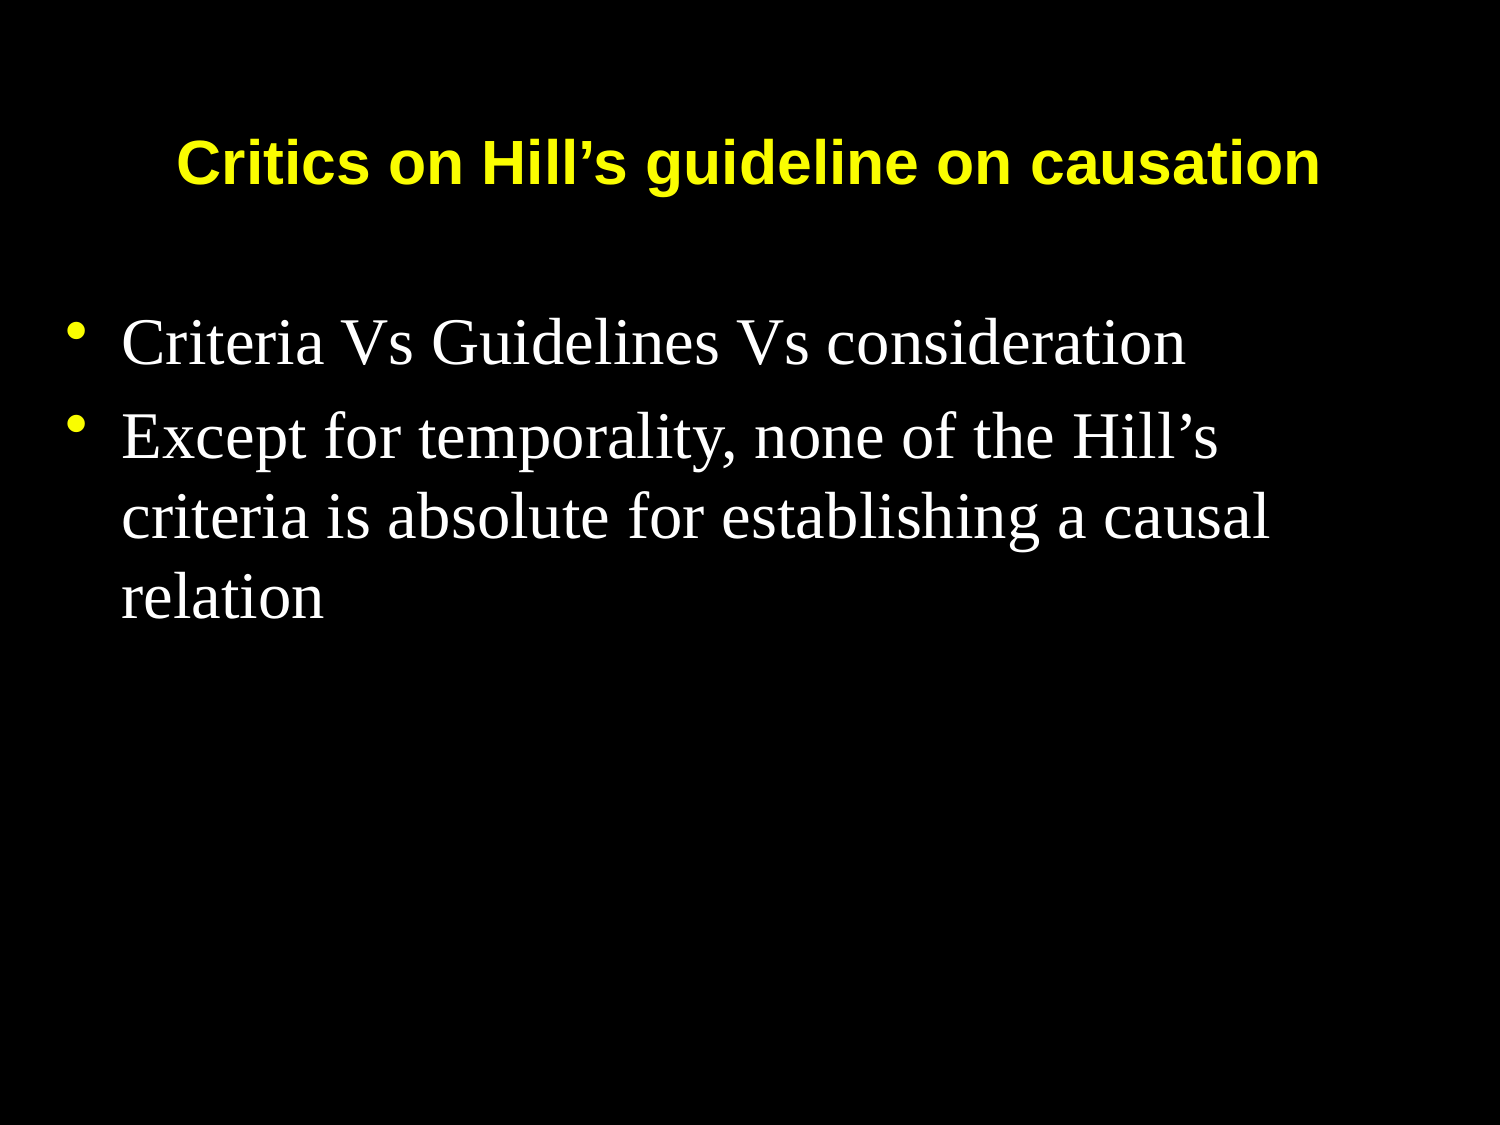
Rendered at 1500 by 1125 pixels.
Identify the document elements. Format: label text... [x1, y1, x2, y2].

list Criteria Vs Guidelines Vs consideration Except for temporality, none of the Hill’s criteria is absolute for establishing a causal relation [49, 290, 1426, 966]
title Critics on Hill’s guideline on causation [112, 65, 1388, 254]
